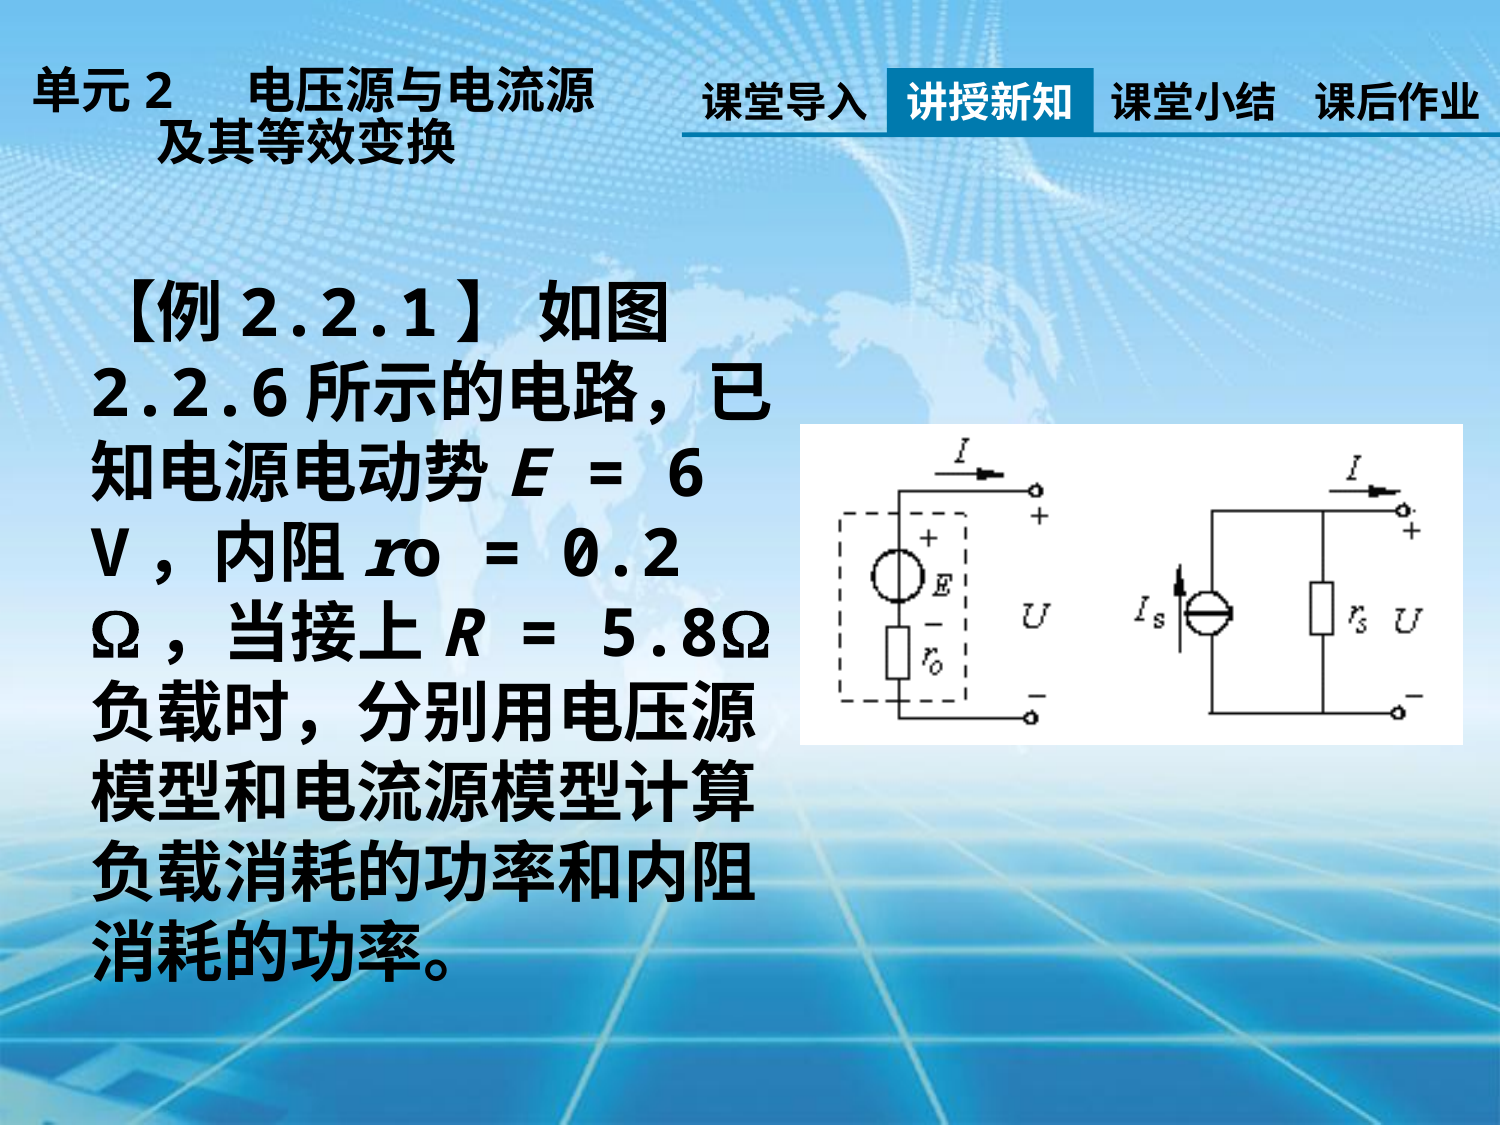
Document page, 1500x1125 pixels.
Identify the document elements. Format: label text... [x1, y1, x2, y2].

picture [0, 0, 1500, 1125]
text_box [16, 59, 1500, 180]
text_box 【例2.2.1】 如图2.2.6所示的电路，已知电源电动势E = 6 V，内阻ro = 0.2 ，当接上R = 5.8 负载时，分别用电压源模型和电流源模型计算负载消耗的功率和内阻消耗的功率。 [74, 262, 825, 1000]
